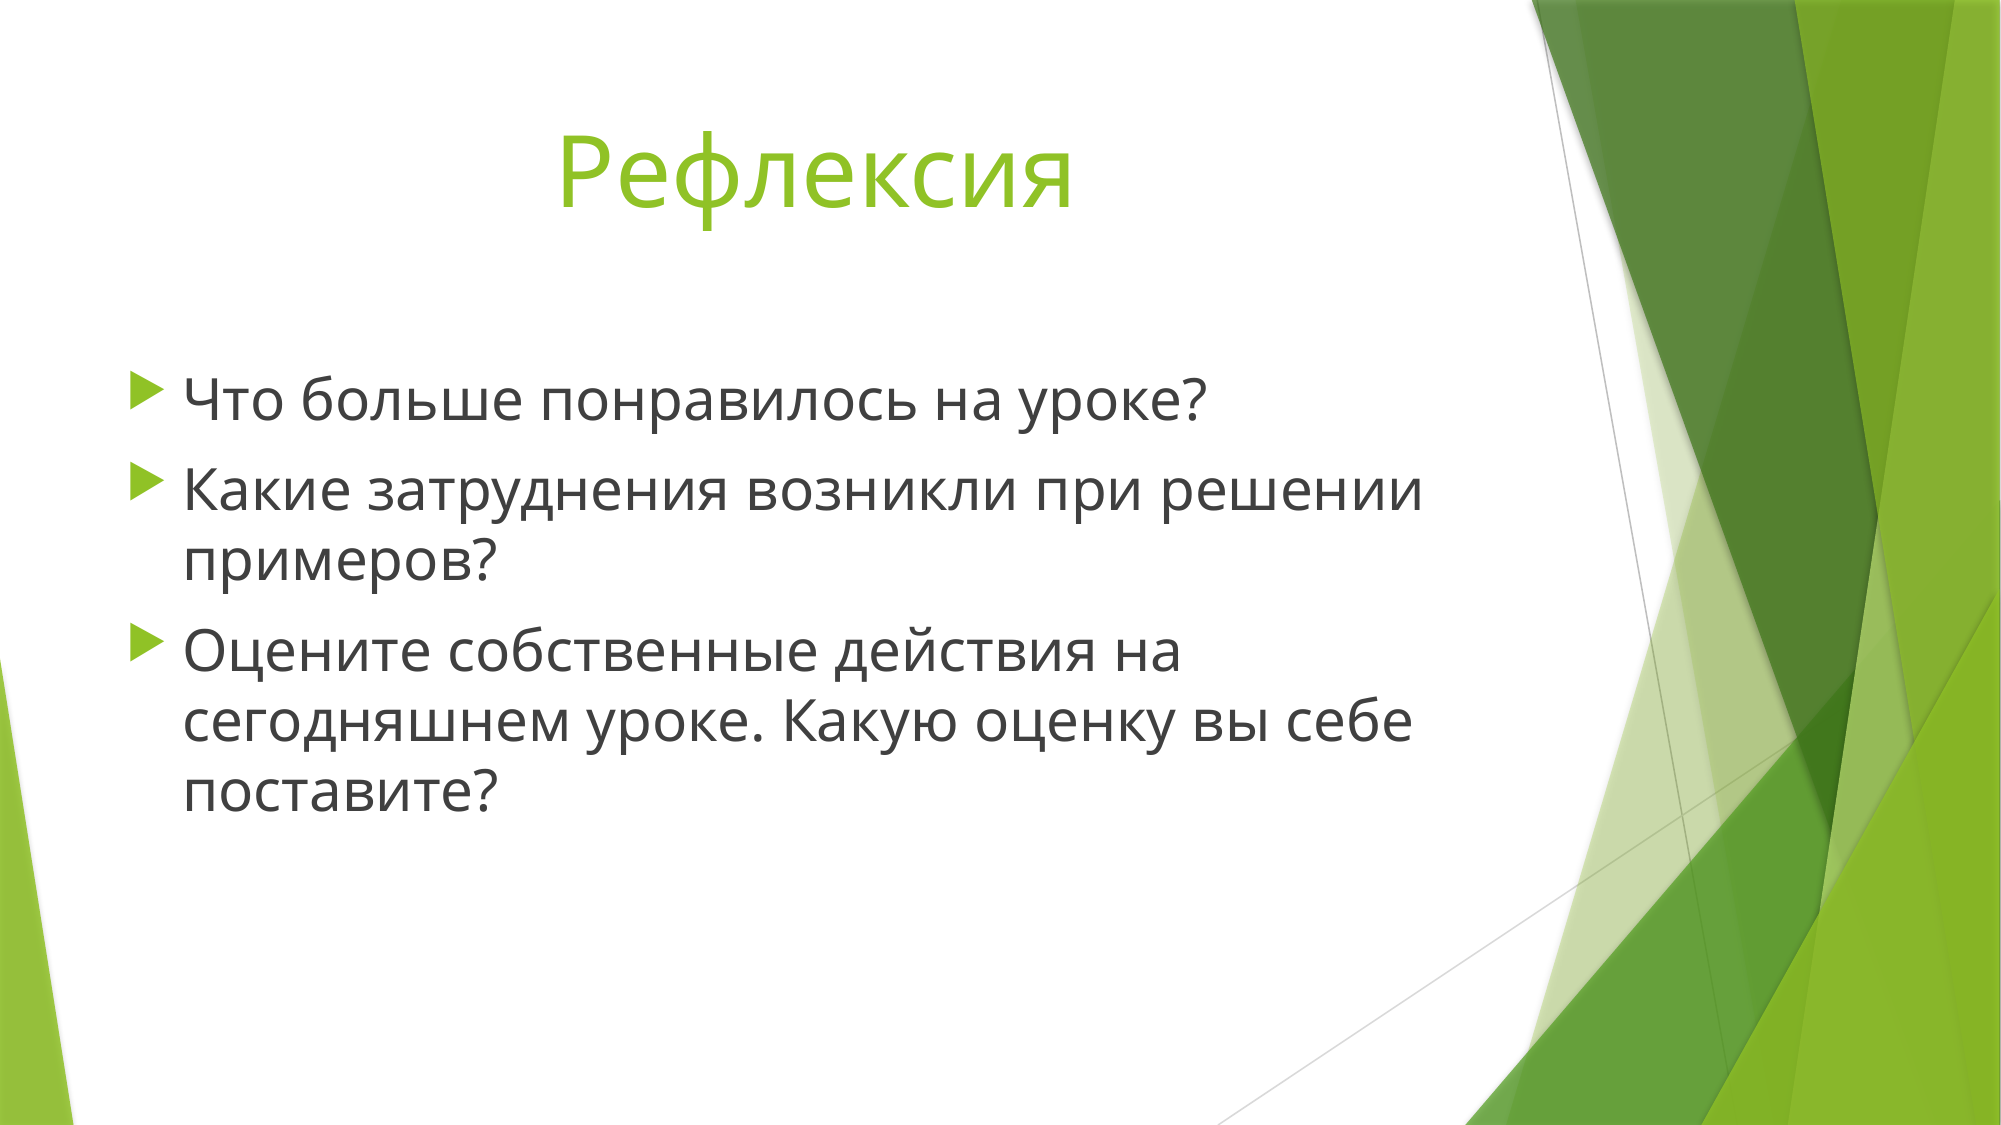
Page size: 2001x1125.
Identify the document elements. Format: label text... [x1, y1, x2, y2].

list Что больше понравилось на уроке? Какие затруднения возникли при решении примеров? Оцените собственные действия на сегодняшнем уроке. Какую оценку вы себе поставите? [111, 354, 1522, 992]
title Рефлексия [111, 99, 1522, 317]
